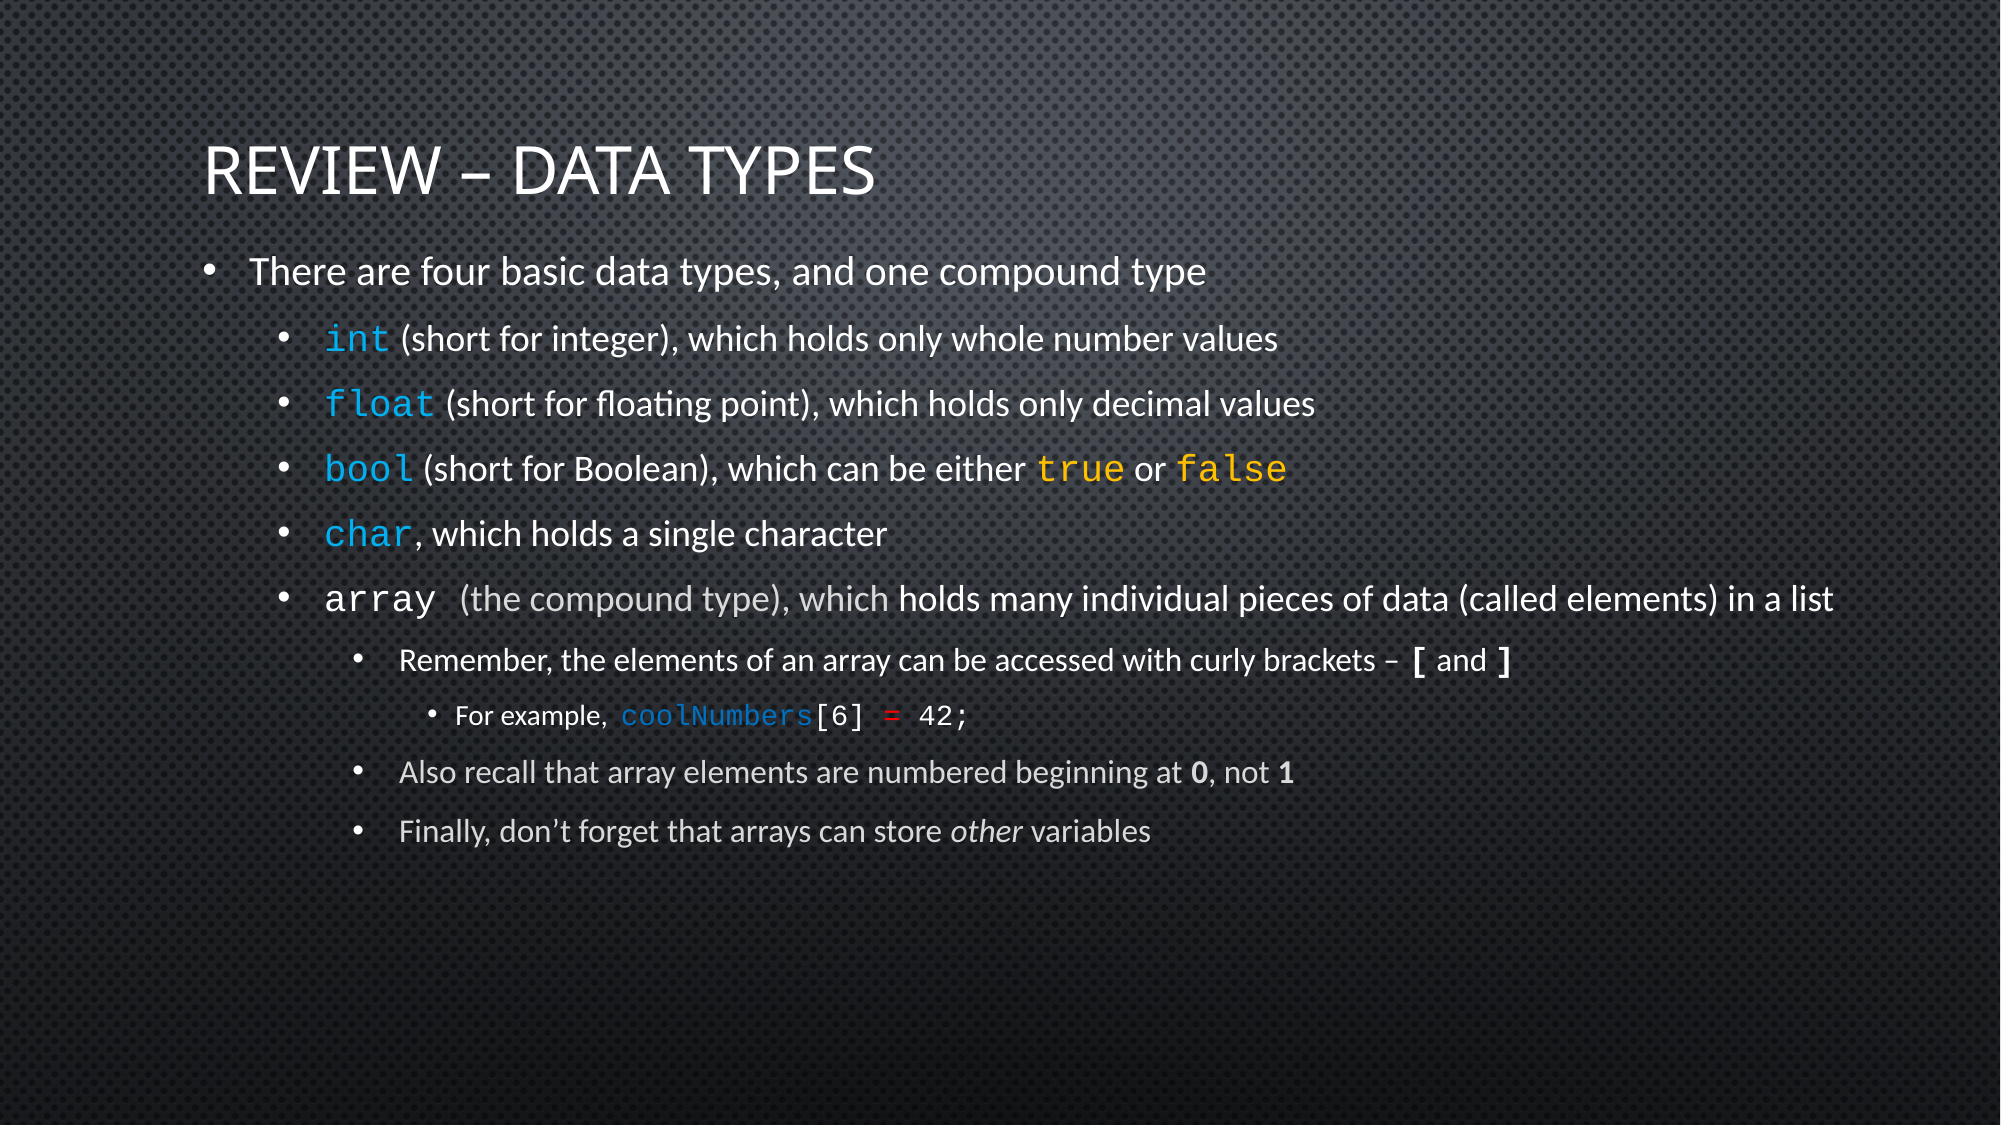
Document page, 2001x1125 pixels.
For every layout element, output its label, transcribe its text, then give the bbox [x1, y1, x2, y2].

title Review – Data Types [187, 99, 1813, 236]
list There are four basic data types, and one compound type int (short for integer), which holds only whole number values float (short for floating point), which holds only decimal values bool (short for Boolean), which can be either true or false char, which holds a single character array (the compound type), which holds many individual pieces of data (called elements) in a list Remember, the elements of an array can be accessed with curly brackets – [ and ] For example, coolNumbers[6] = 42; Also recall that array elements are numbered beginning at 0, not 1 Finally, don’t forget that arrays can store other variables [187, 236, 1867, 950]
